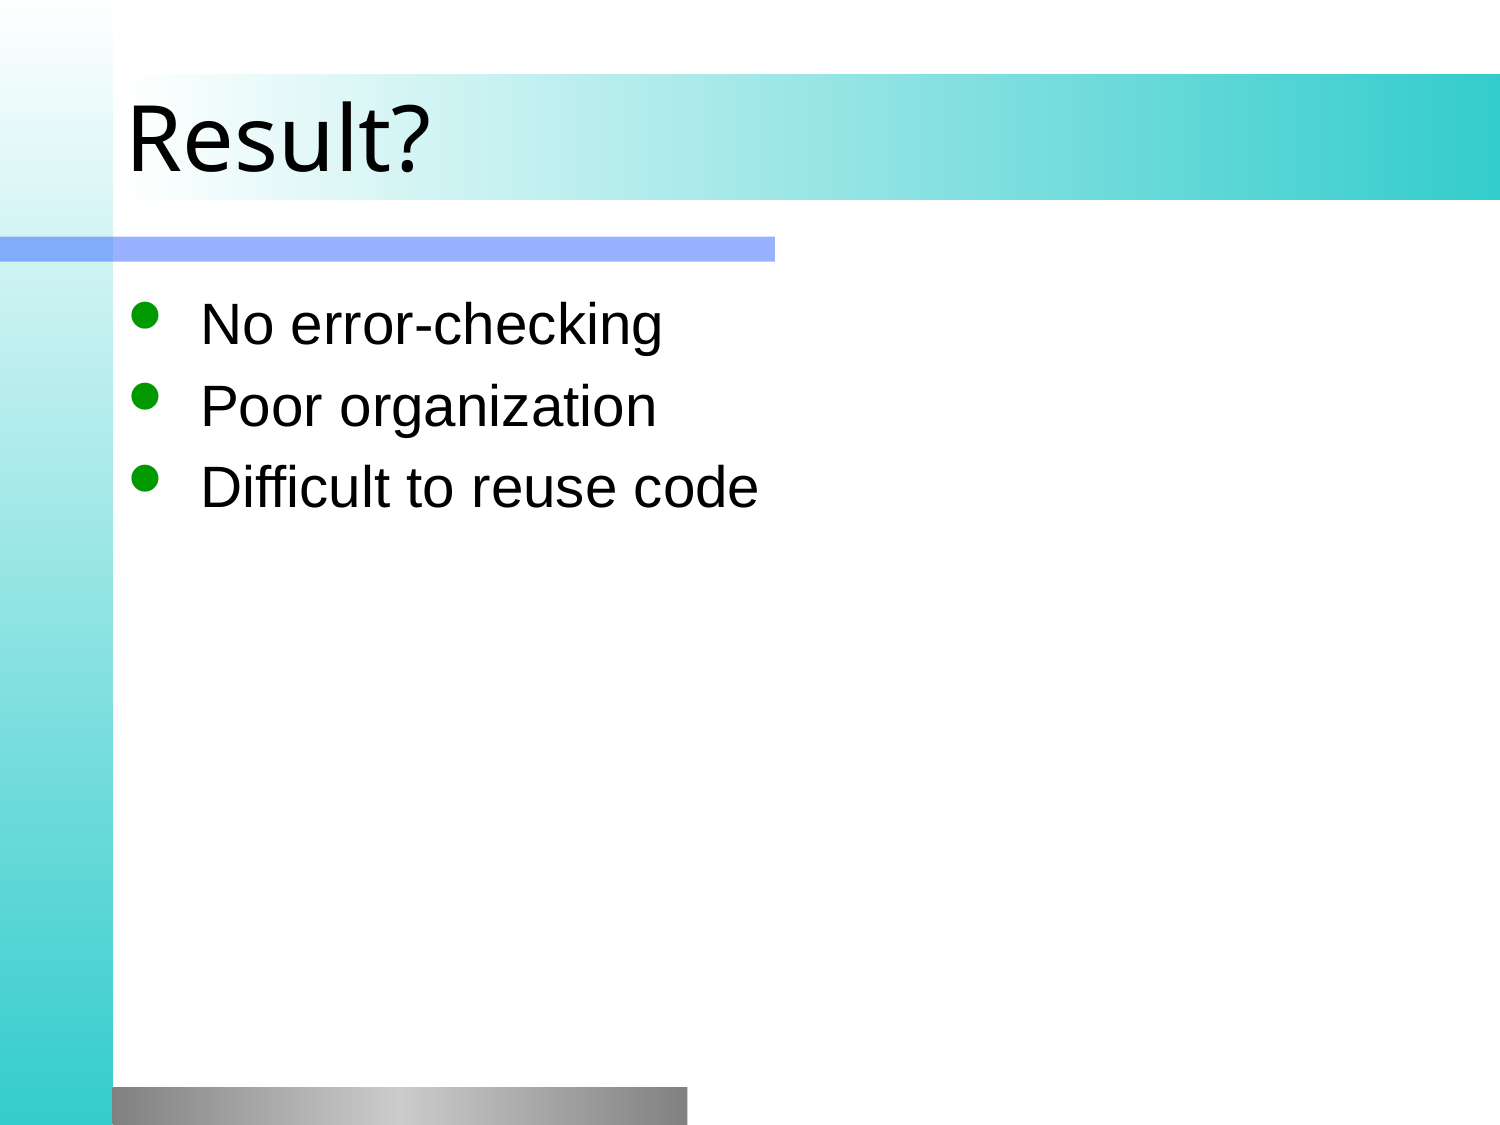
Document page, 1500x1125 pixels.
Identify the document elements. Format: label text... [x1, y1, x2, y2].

title Result? [110, 40, 1386, 229]
list No error-checking Poor organization Difficult to reuse code [112, 278, 1388, 1073]
